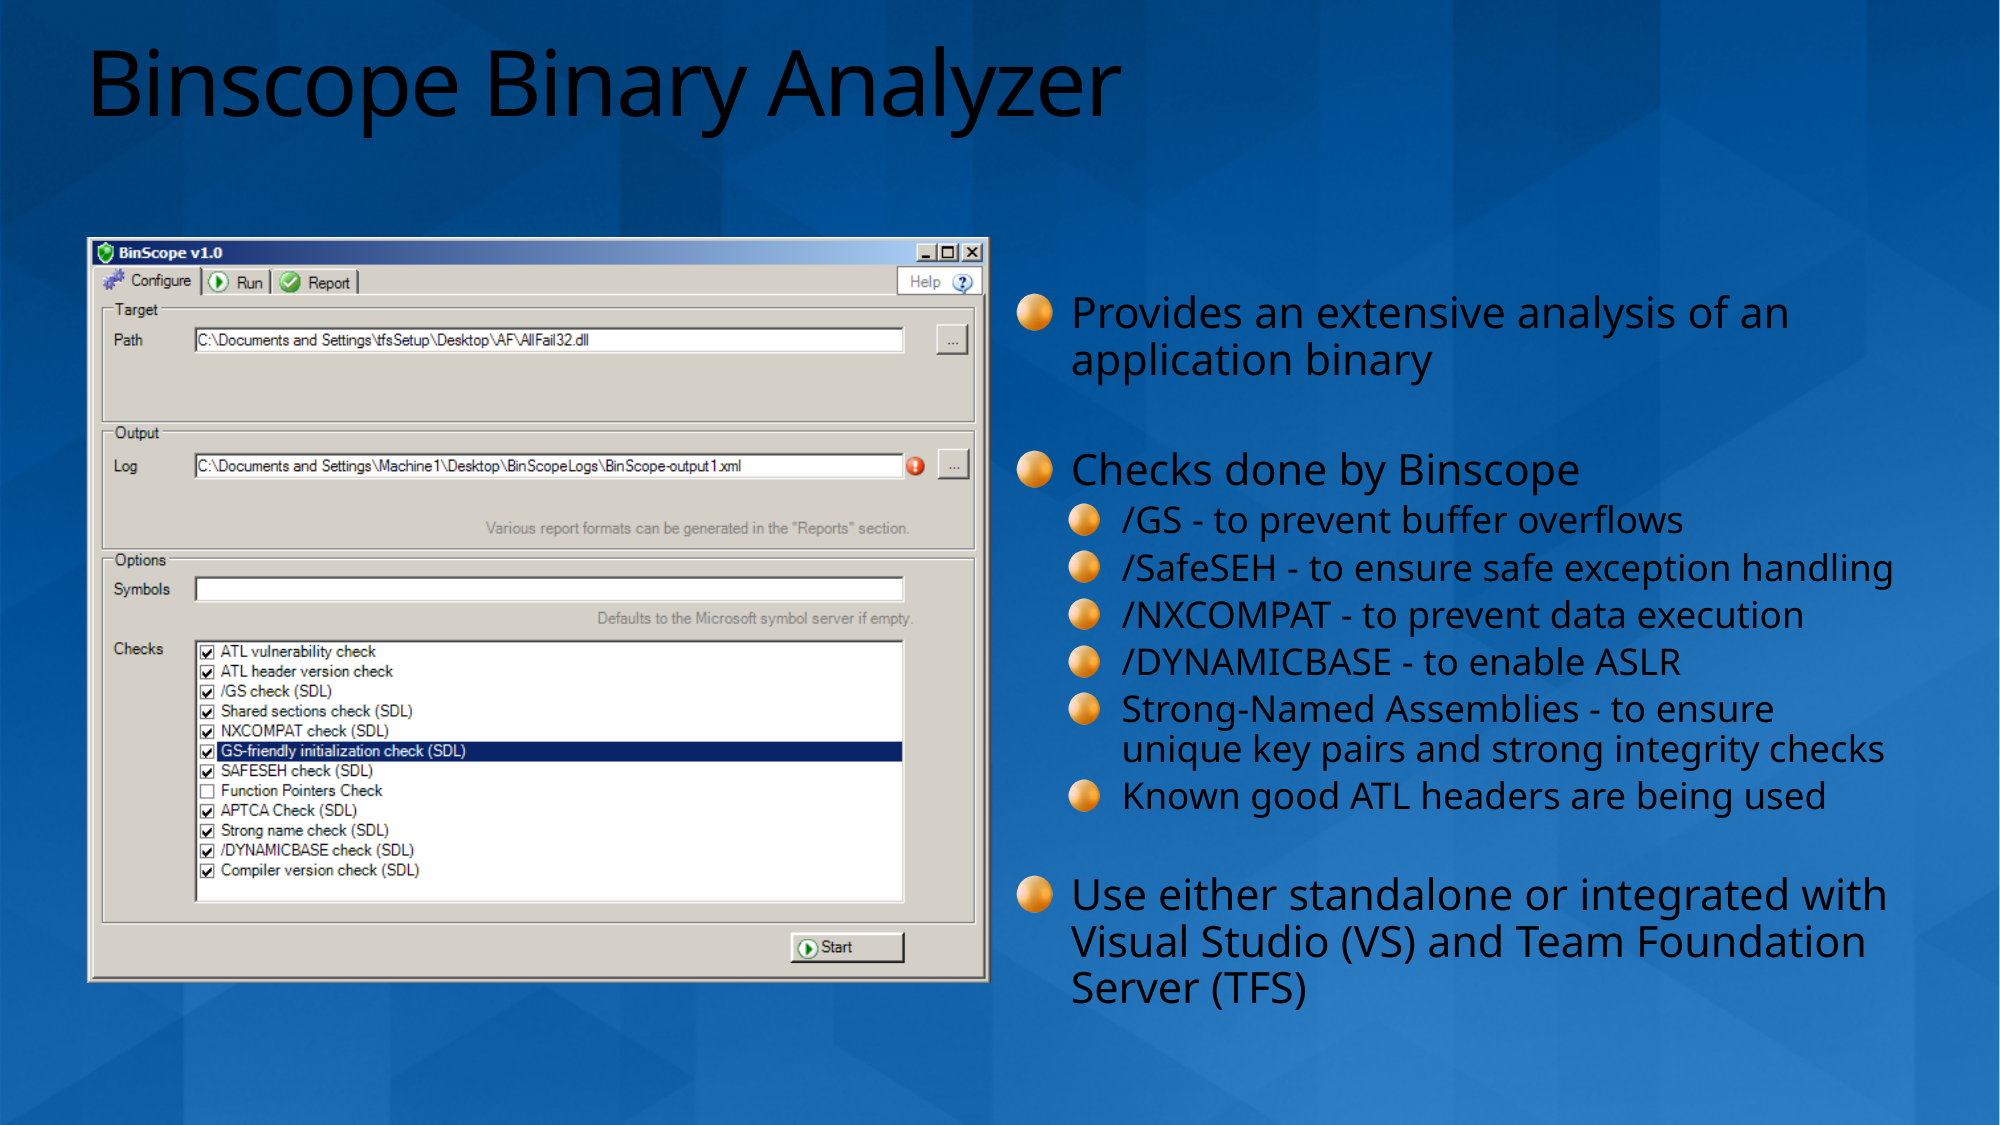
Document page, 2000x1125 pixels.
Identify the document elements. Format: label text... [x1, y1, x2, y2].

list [86, 237, 991, 983]
title Binscope Binary Analyzer [85, 37, 1914, 138]
picture [0, 0, 2000, 1125]
list Provides an extensive analysis of an application binary Checks done by Binscope /GS - to prevent buffer overflows /SafeSEH - to ensure safe exception handling /NXCOMPAT - to prevent data execution /DYNAMICBASE - to enable ASLR Strong-Named Assemblies - to ensure unique key pairs and strong integrity checks Known good ATL headers are being used Use either standalone or integrated with Visual Studio (VS) and Team Foundation Server (TFS) [1016, 291, 1900, 1034]
